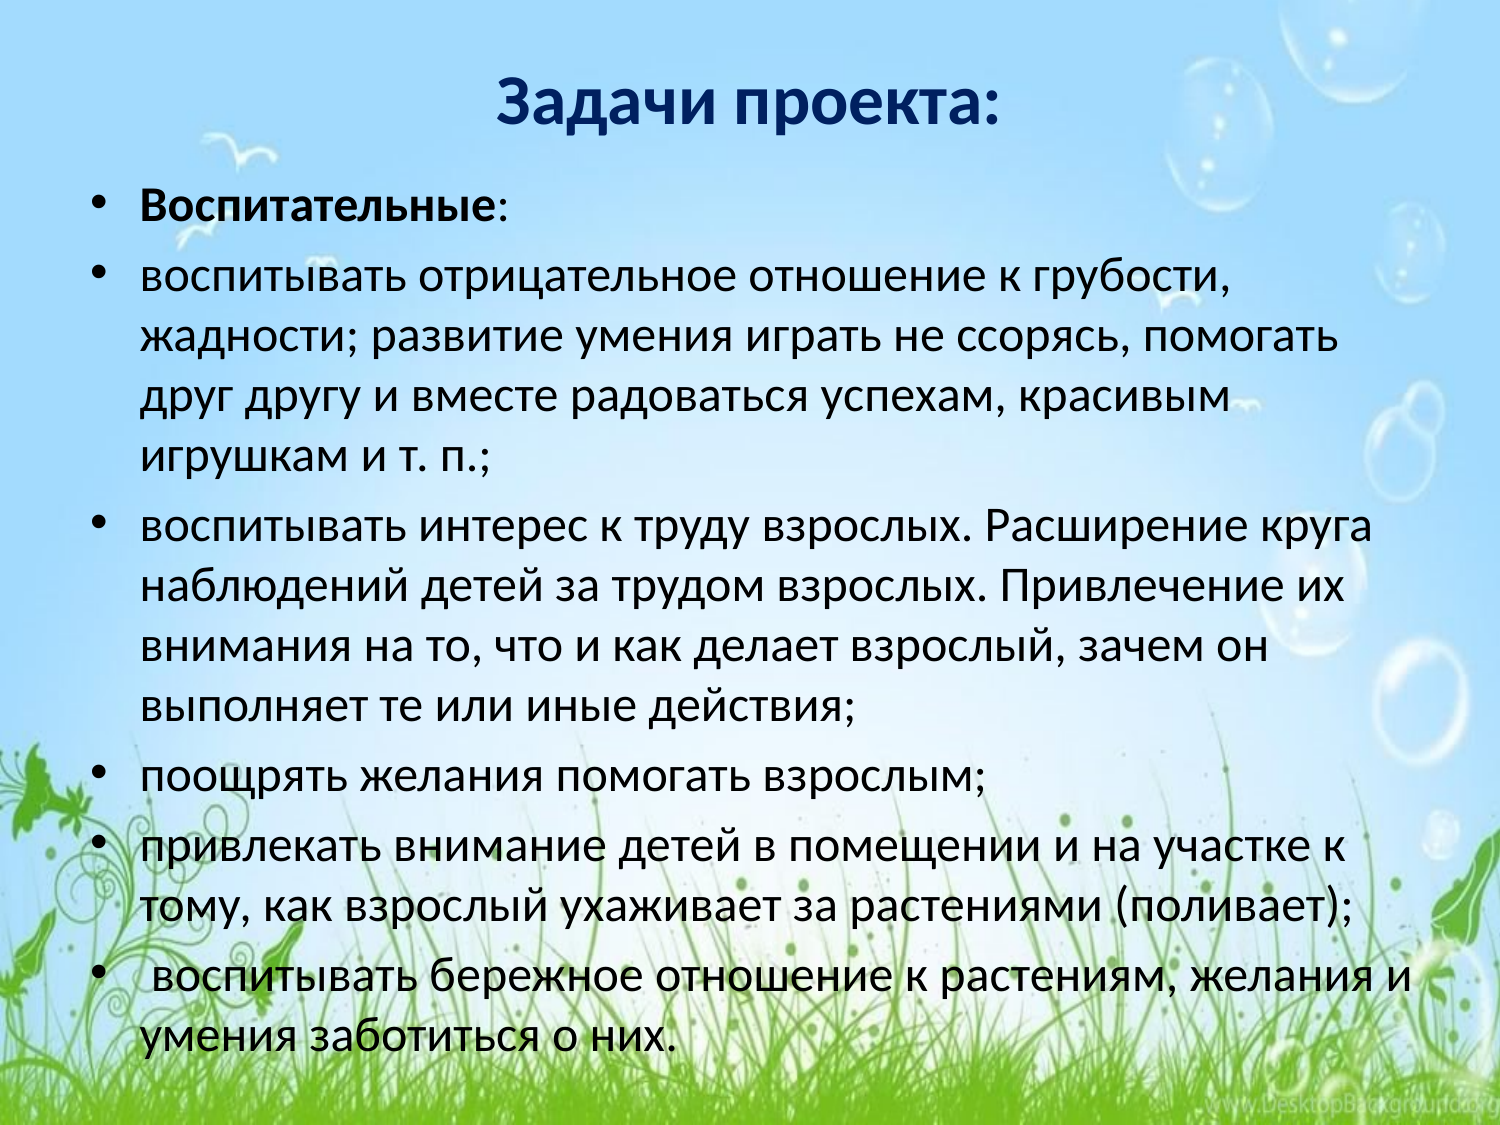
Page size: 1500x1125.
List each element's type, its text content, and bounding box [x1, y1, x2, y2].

picture [0, 0, 1500, 1125]
list Воспитательные: воспитывать отрицательное отношение к грубости, жадности; развитие умения играть не ссорясь, помогать друг другу и вместе радоваться успехам, красивым игрушкам и т. п.; воспитывать интерес к труду взрослых. Расширение круга наблюдений детей за трудом взрослых. Привлечение их внимания на то, что и как делает взрослый, зачем он выполняет те или иные действия; поощрять жела­ния помогать взрослым; привлекать внимание детей в помещении и на участке к тому, как взрослый ухаживает за растениями (поливает); воспитывать бережное отношение к растениям, желания и умения заботиться о них. [75, 164, 1454, 1079]
title Задачи проекта: [75, 45, 1425, 164]
